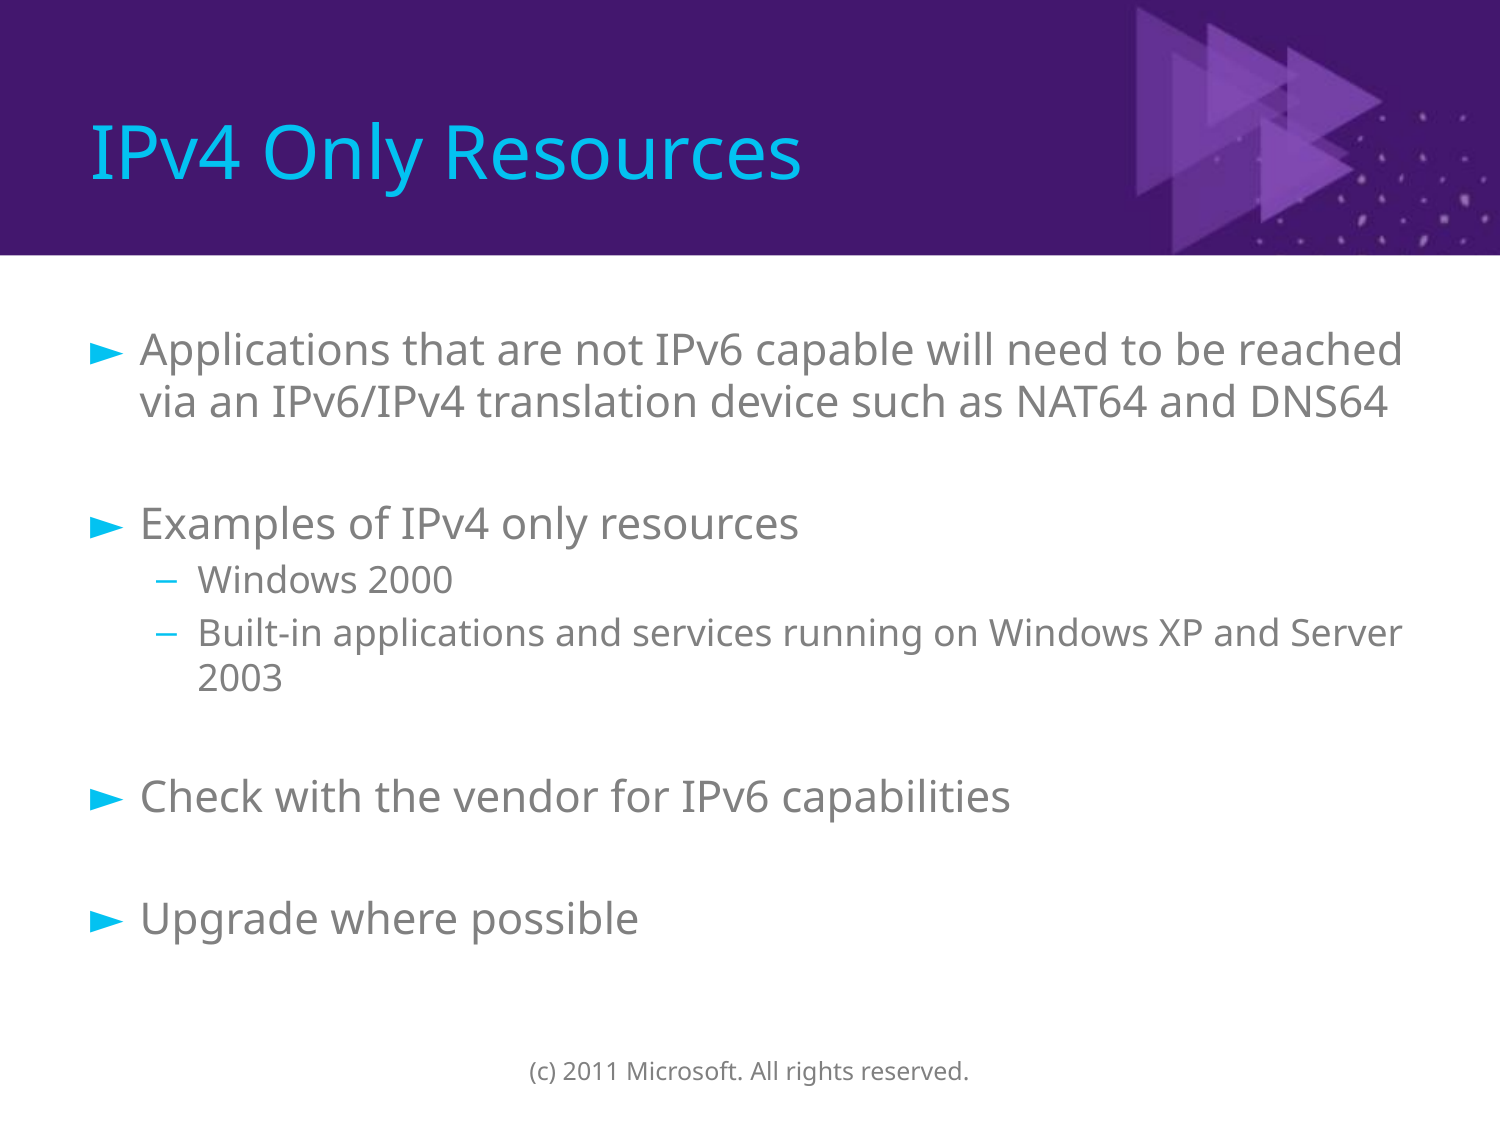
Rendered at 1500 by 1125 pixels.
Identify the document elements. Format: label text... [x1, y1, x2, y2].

footer (c) 2011 Microsoft. All rights reserved. [512, 1042, 988, 1103]
list Applications that are not IPv6 capable will need to be reached via an IPv6/IPv4 translation device such as NAT64 and DNS64 Examples of IPv4 only resources Windows 2000 Built-in applications and services running on Windows XP and Server 2003 Check with the vendor for IPv6 capabilities Upgrade where possible [75, 314, 1425, 1005]
picture [0, 0, 1500, 255]
title IPv4 Only Resources [75, 56, 1425, 244]
